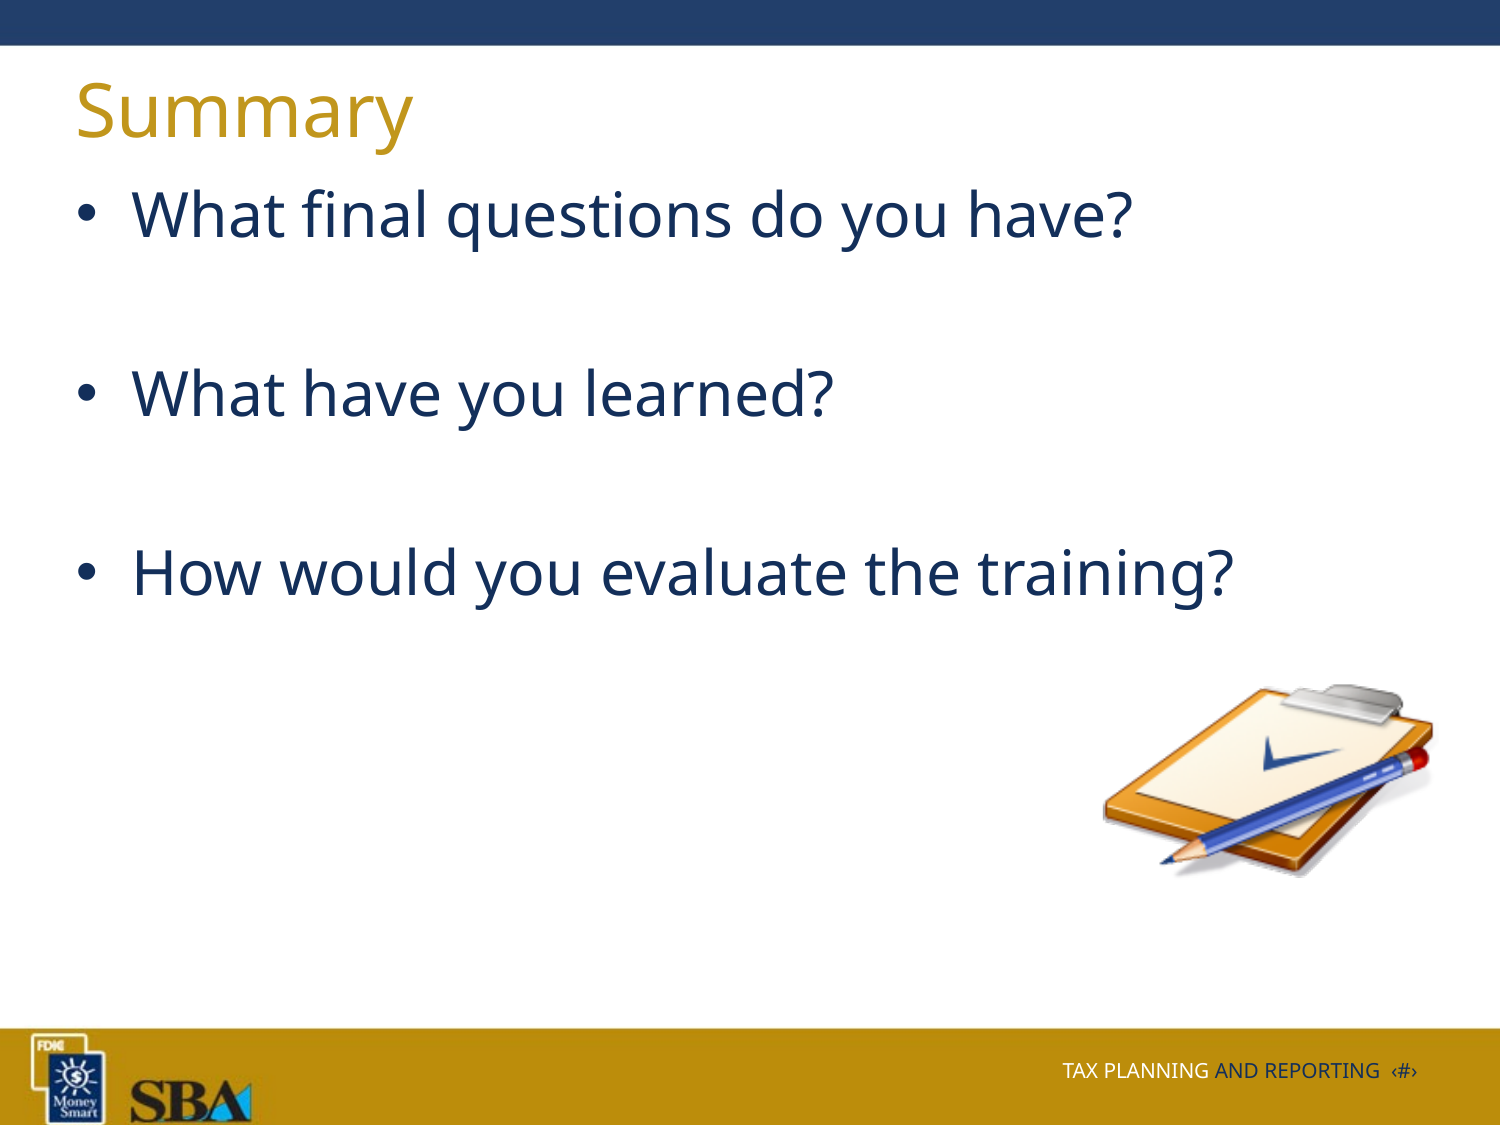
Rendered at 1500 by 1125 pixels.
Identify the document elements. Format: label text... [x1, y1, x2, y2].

picture [0, 0, 1500, 1125]
title Summary [74, 61, 1426, 163]
list What final questions do you have? What have you learned? How would you evaluate the training? [74, 174, 1426, 876]
